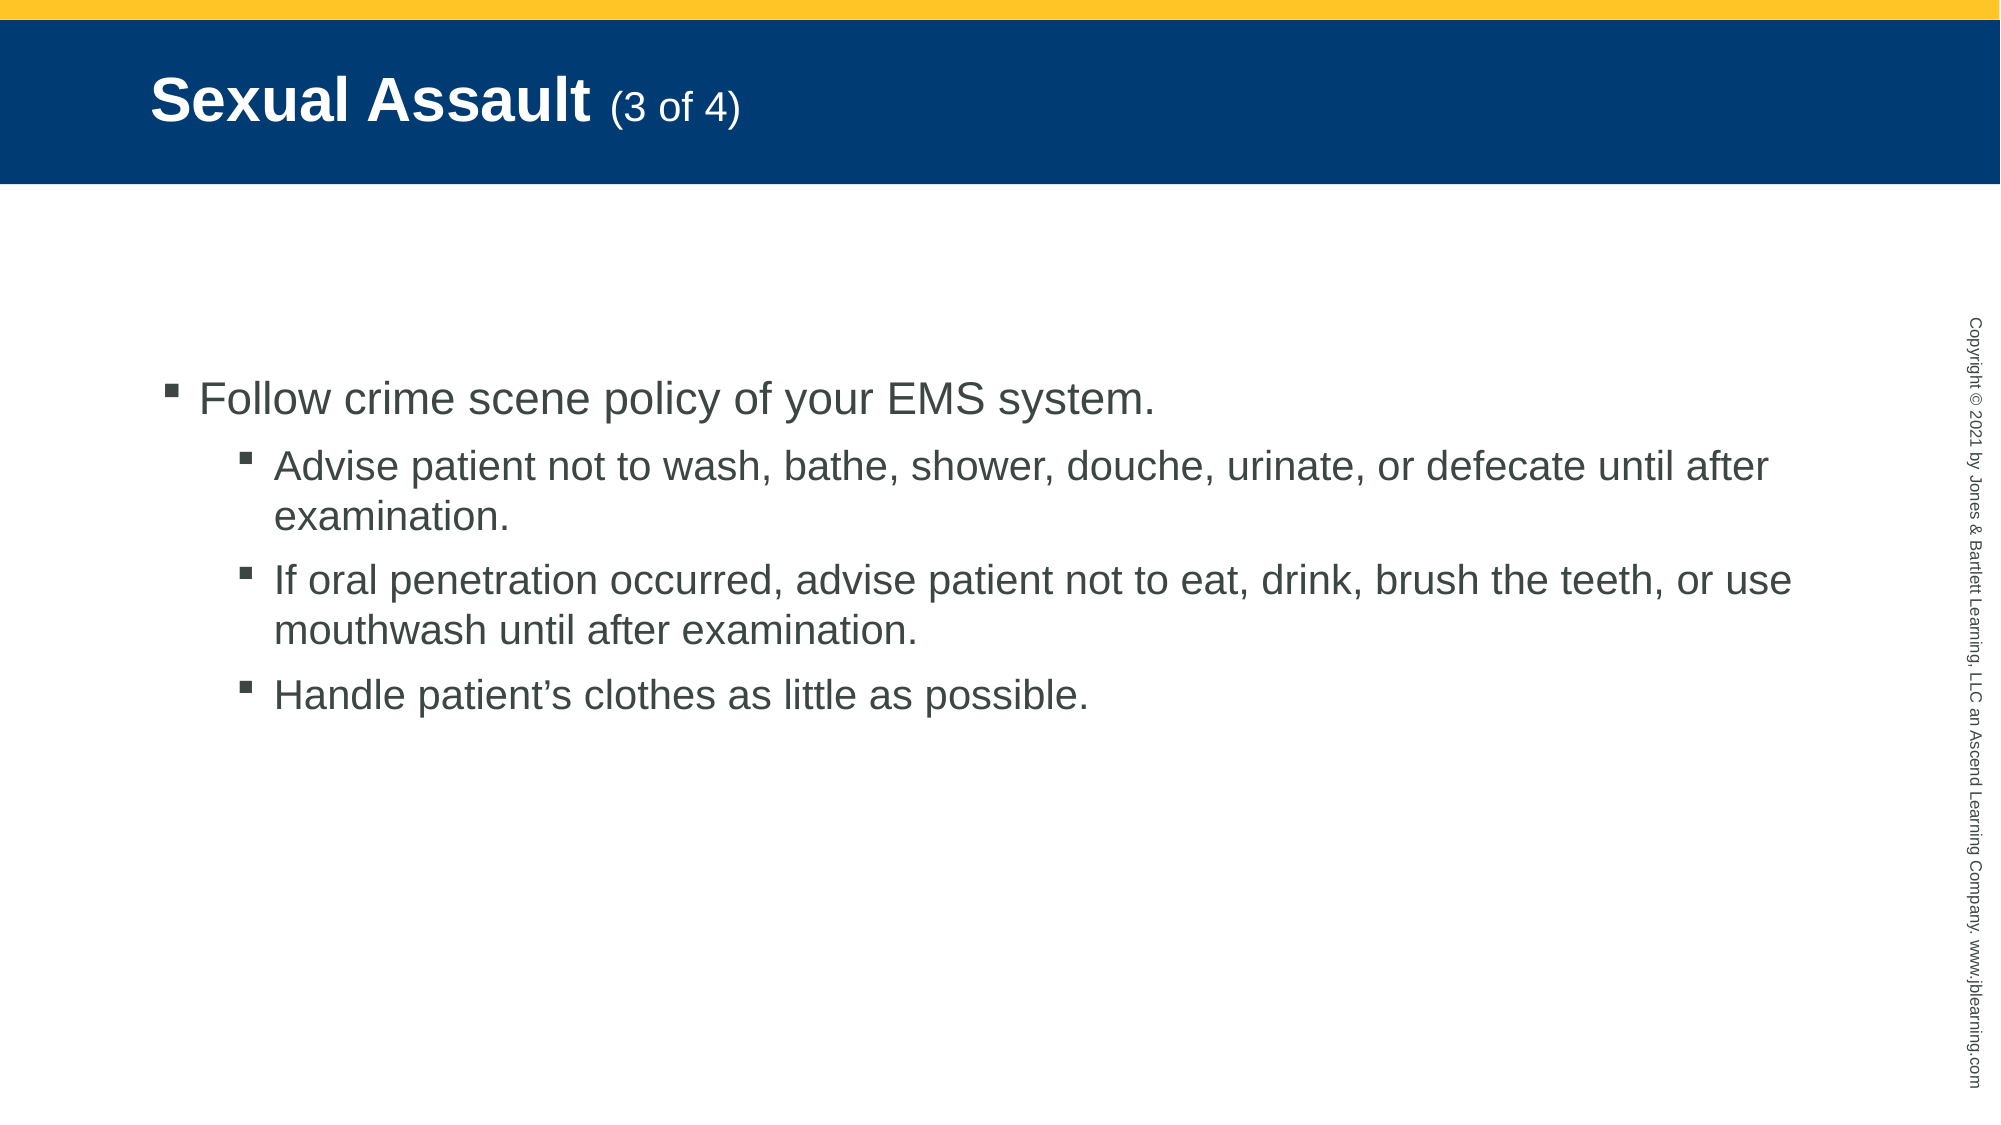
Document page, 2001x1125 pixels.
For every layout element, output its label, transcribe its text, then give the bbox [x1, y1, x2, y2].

title Sexual Assault (3 of 4) [0, 19, 2000, 185]
list Follow crime scene policy of your EMS system. Advise patient not to wash, bathe, shower, douche, urinate, or defecate until after examination. If oral penetration occurred, advise patient not to eat, drink, brush the teeth, or use mouthwash until after examination. Handle patient’s clothes as little as possible. [146, 361, 1859, 1016]
